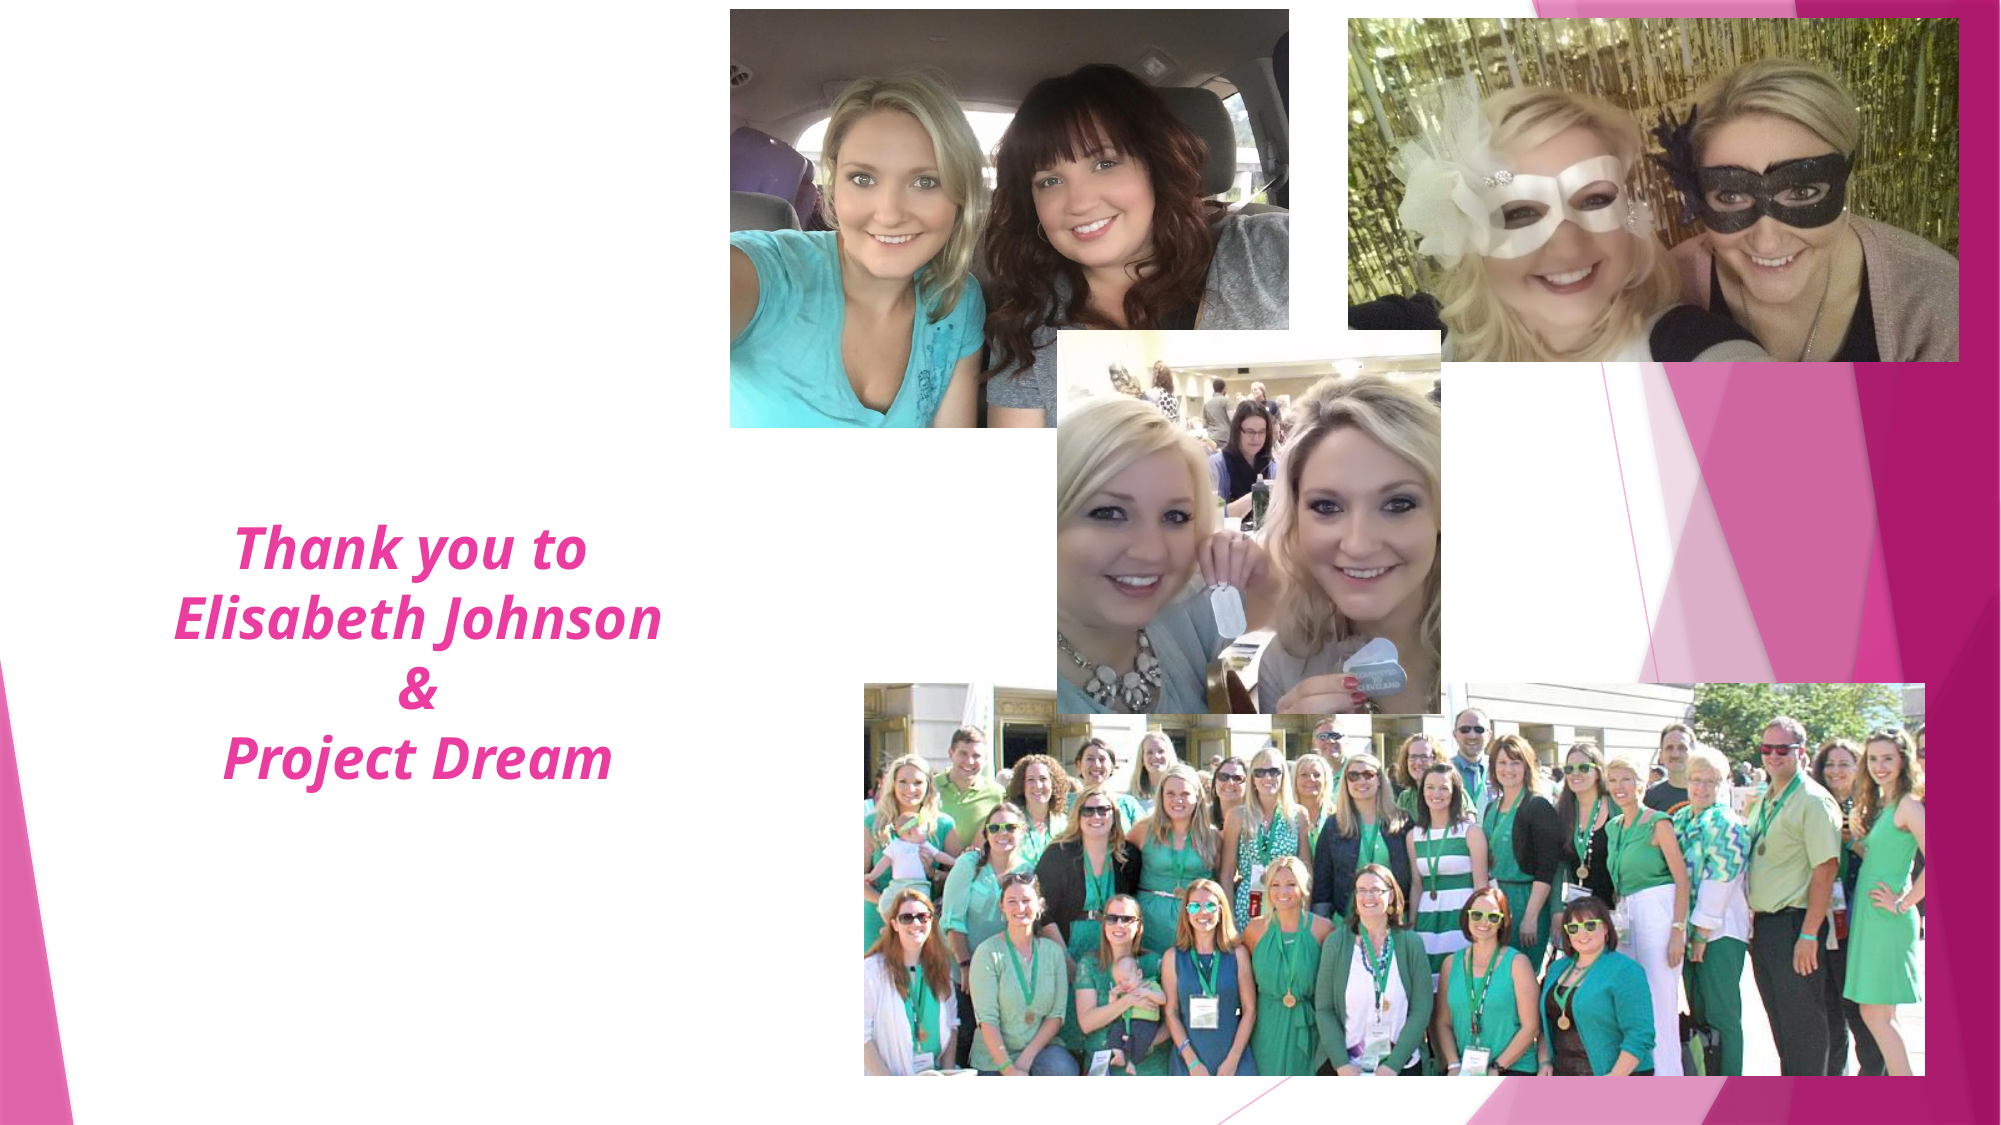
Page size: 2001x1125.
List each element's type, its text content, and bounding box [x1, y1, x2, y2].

title Thank you to Elisabeth Johnson & Project Dream [32, 373, 805, 799]
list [863, 682, 1926, 1077]
picture [730, 9, 1959, 715]
